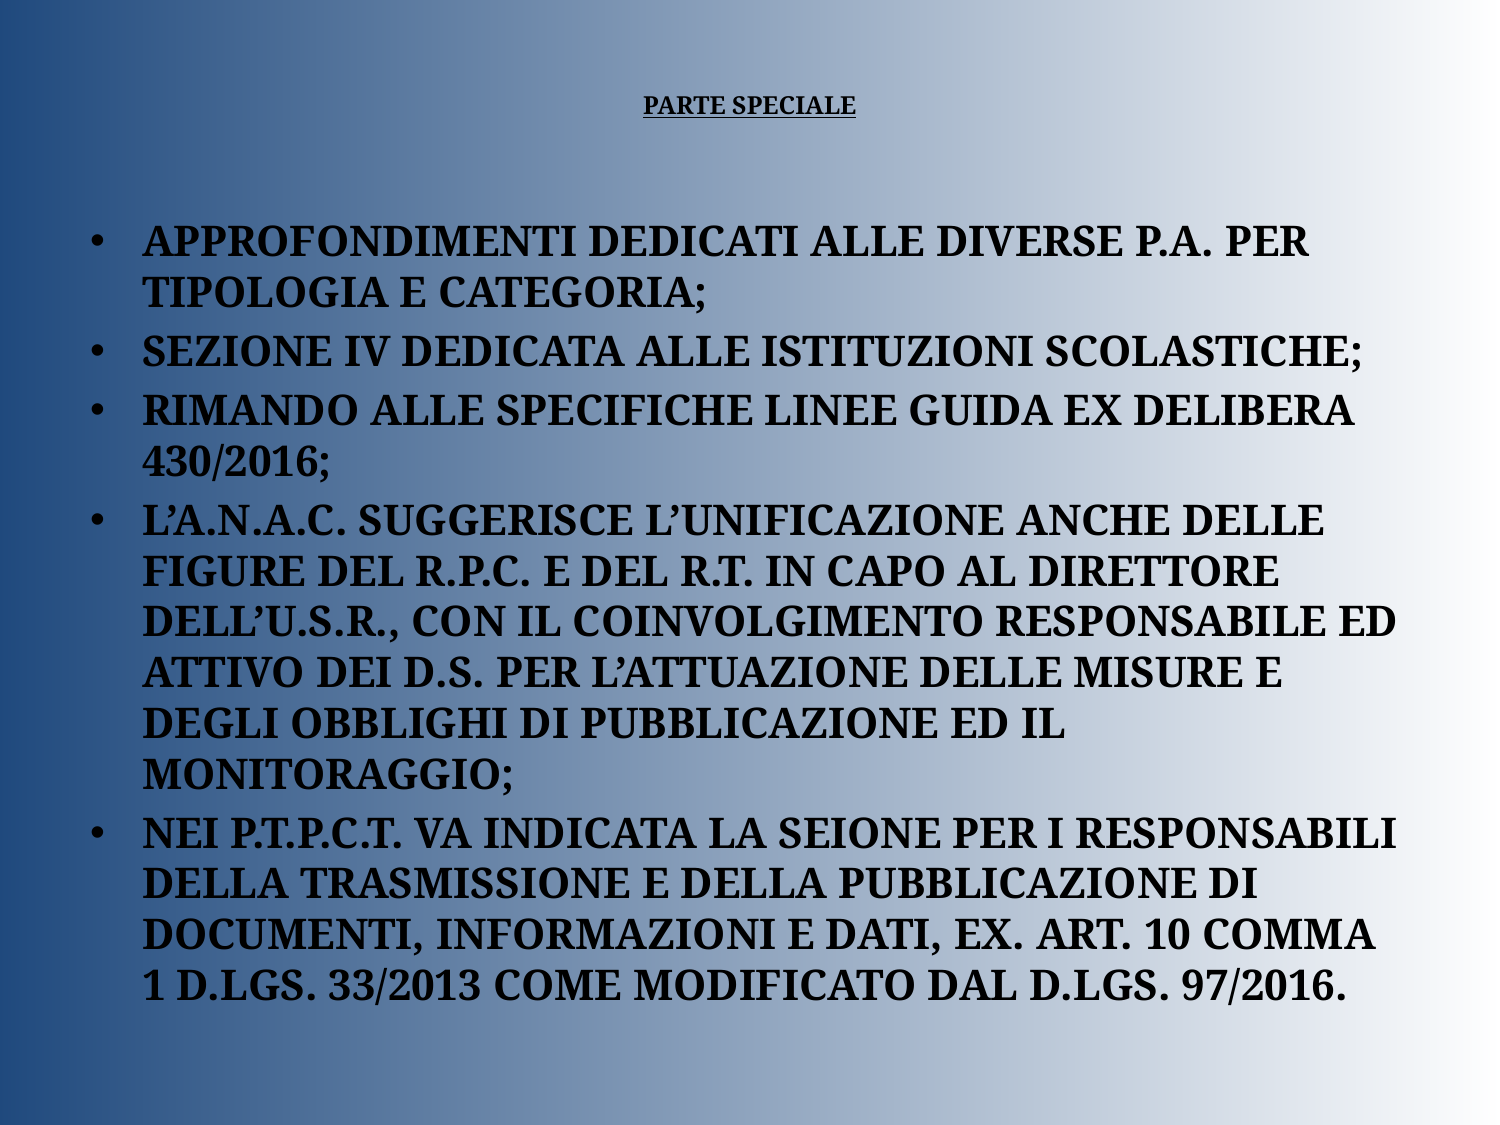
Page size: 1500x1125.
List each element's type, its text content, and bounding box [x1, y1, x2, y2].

title PARTE SPECIALE [75, 45, 1425, 165]
list APPROFONDIMENTI DEDICATI ALLE DIVERSE P.A. PER TIPOLOGIA E CATEGORIA; SEZIONE IV DEDICATA ALLE ISTITUZIONI SCOLASTICHE; RIMANDO ALLE SPECIFICHE LINEE GUIDA EX DELIBERA 430/2016; L’A.N.A.C. SUGGERISCE L’UNIFICAZIONE ANCHE DELLE FIGURE DEL R.P.C. E DEL R.T. IN CAPO AL DIRETTORE DELL’U.S.R., CON IL COINVOLGIMENTO RESPONSABILE ED ATTIVO DEI D.S. PER L’ATTUAZIONE DELLE MISURE E DEGLI OBBLIGHI DI PUBBLICAZIONE ED IL MONITORAGGIO; NEI P.T.P.C.T. VA INDICATA LA SEIONE PER I RESPONSABILI DELLA TRASMISSIONE E DELLA PUBBLICAZIONE DI DOCUMENTI, INFORMAZIONI E DATI, EX. ART. 10 COMMA 1 D.LGS. 33/2013 COME MODIFICATO DAL D.LGS. 97/2016. [75, 206, 1425, 1073]
